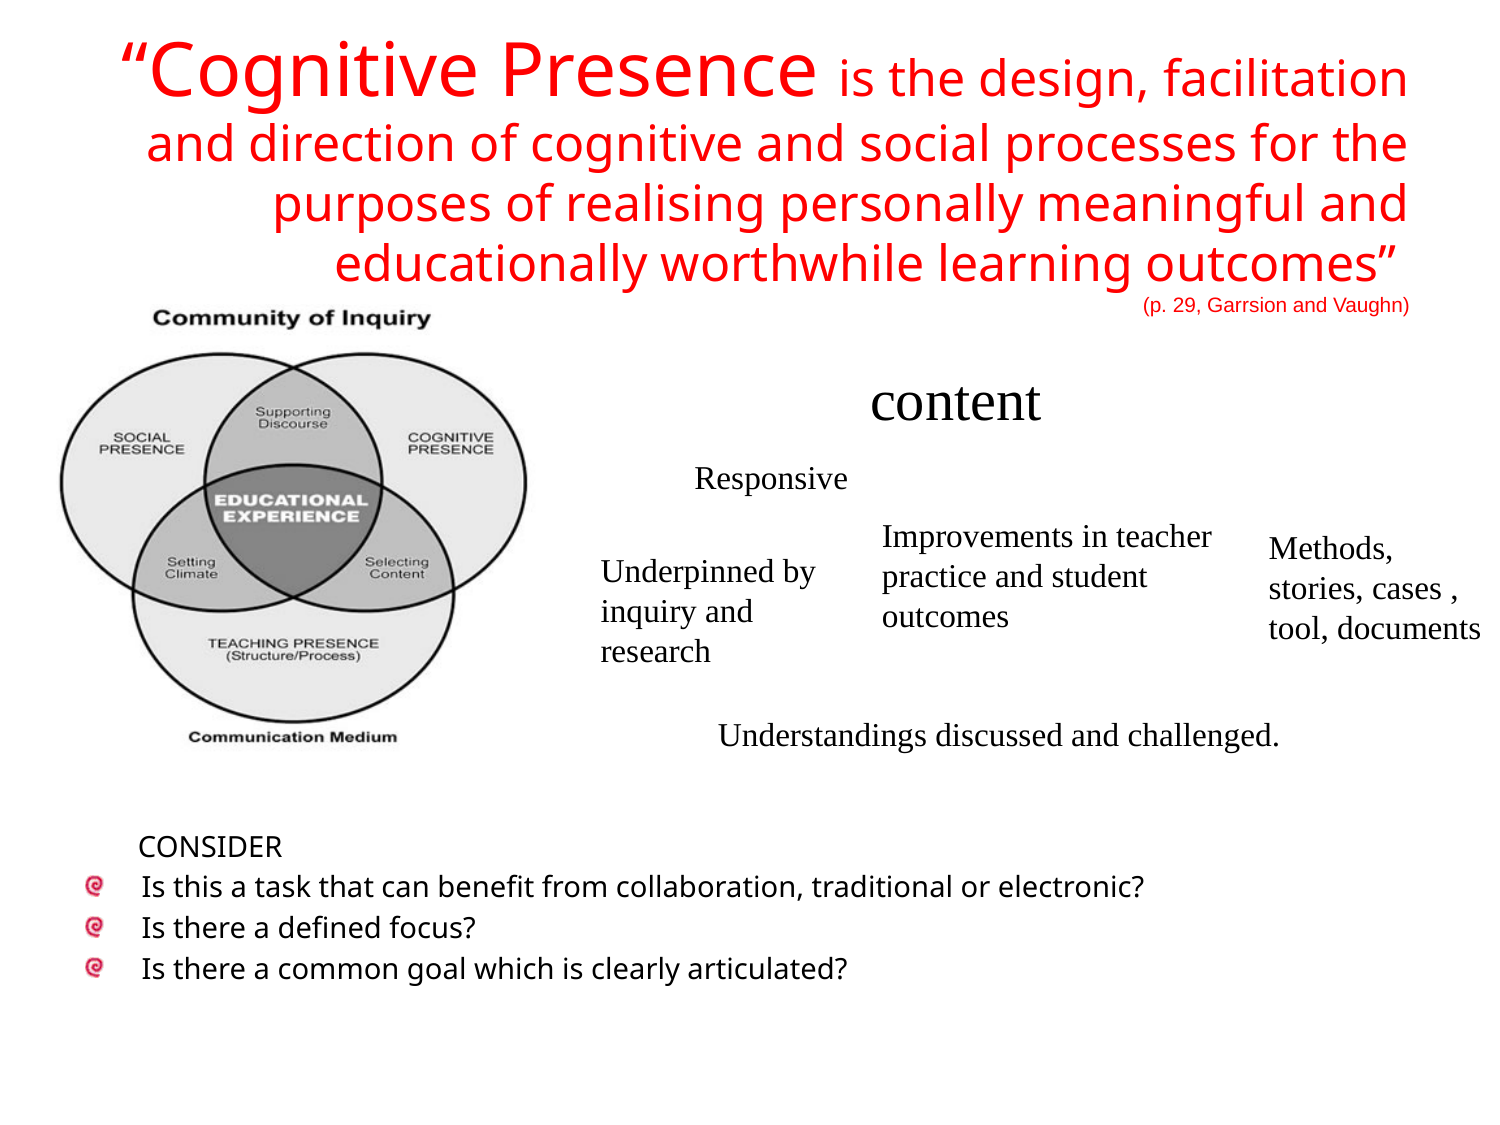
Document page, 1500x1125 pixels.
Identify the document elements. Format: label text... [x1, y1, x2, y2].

list CONSIDER Is this a task that can benefit from collaboration, traditional or electronic? Is there a defined focus? Is there a common goal which is clearly articulated? [70, 820, 1421, 1044]
picture [85, 957, 105, 978]
text_box Methods, stories, cases , tool, documents [1253, 518, 1500, 654]
text_box Improvements in teacher practice and student outcomes [867, 506, 1243, 642]
text_box Underpinned by inquiry and research [585, 542, 832, 677]
text_box Understandings discussed and challenged. [703, 706, 1372, 761]
picture [85, 916, 105, 938]
text_box Responsive [679, 448, 926, 504]
picture [85, 875, 105, 897]
picture [46, 304, 540, 755]
title “Cognitive Presence is the design, facilitation and direction of cognitive and social processes for the purposes of realising personally meaningful and educationally worthwhile learning outcomes” (p. 29, Garrsion and Vaughn) [74, 44, 1426, 233]
text_box content [855, 354, 1102, 440]
